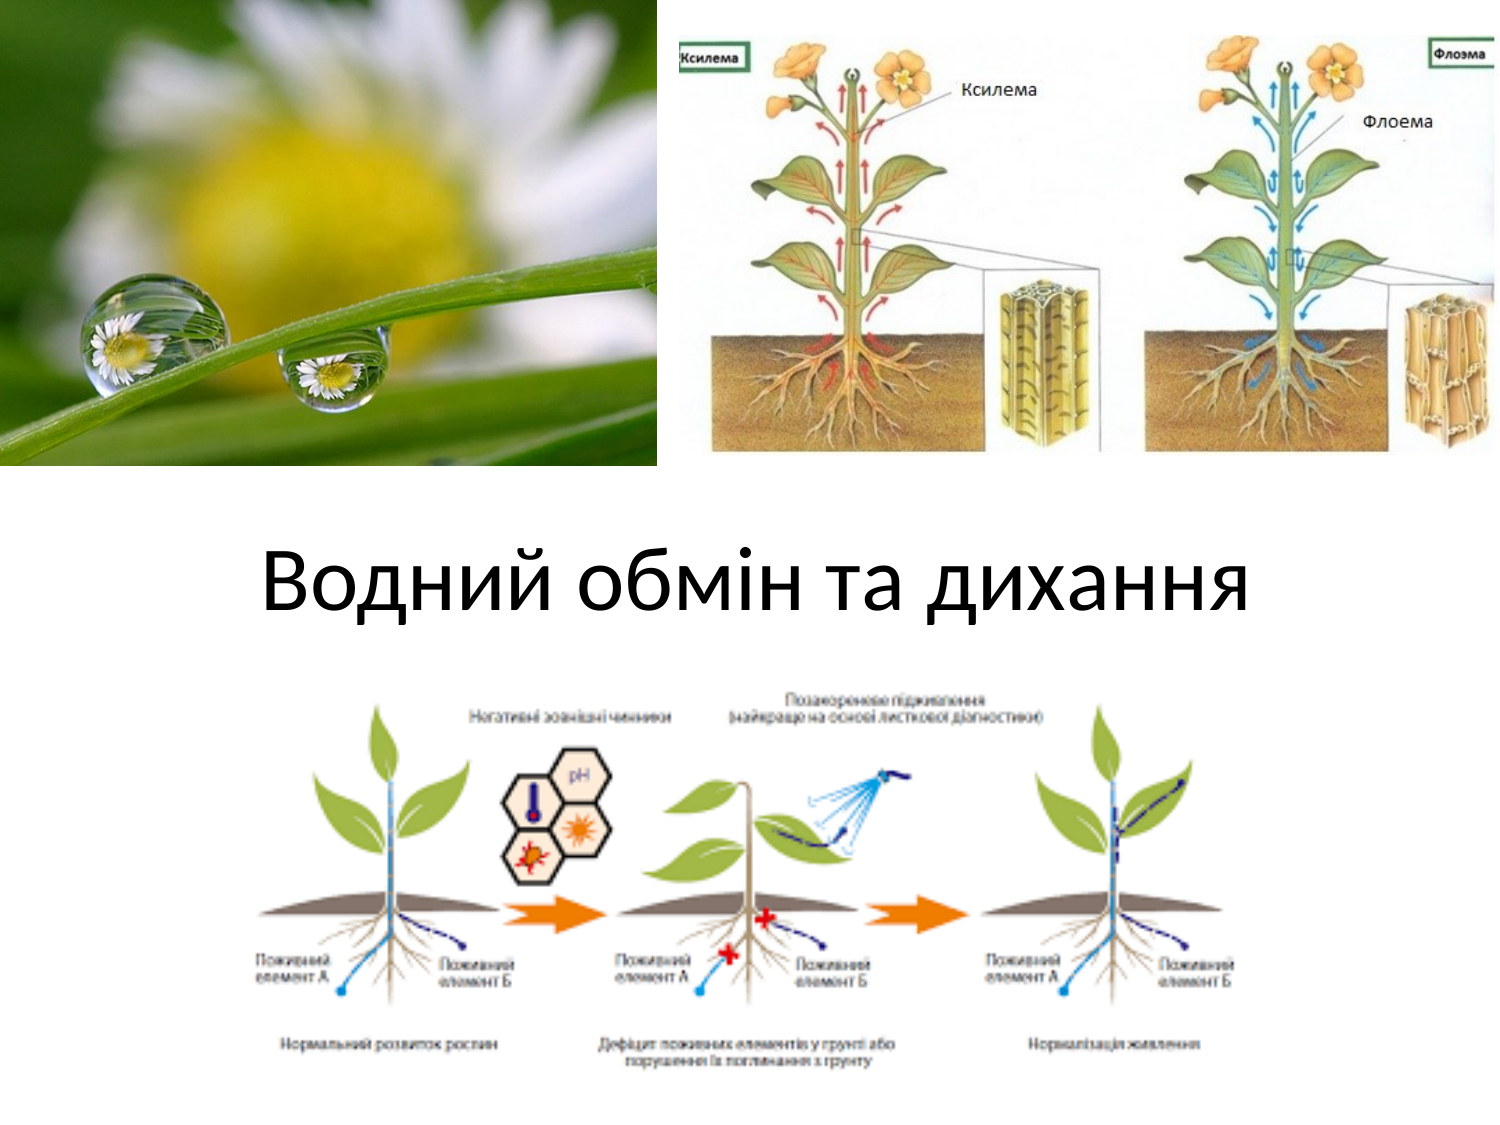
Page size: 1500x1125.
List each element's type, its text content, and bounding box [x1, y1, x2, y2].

title Водний обмін та дихання [82, 480, 1432, 668]
picture [0, 0, 657, 467]
picture [679, 34, 1500, 456]
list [245, 679, 1244, 1078]
